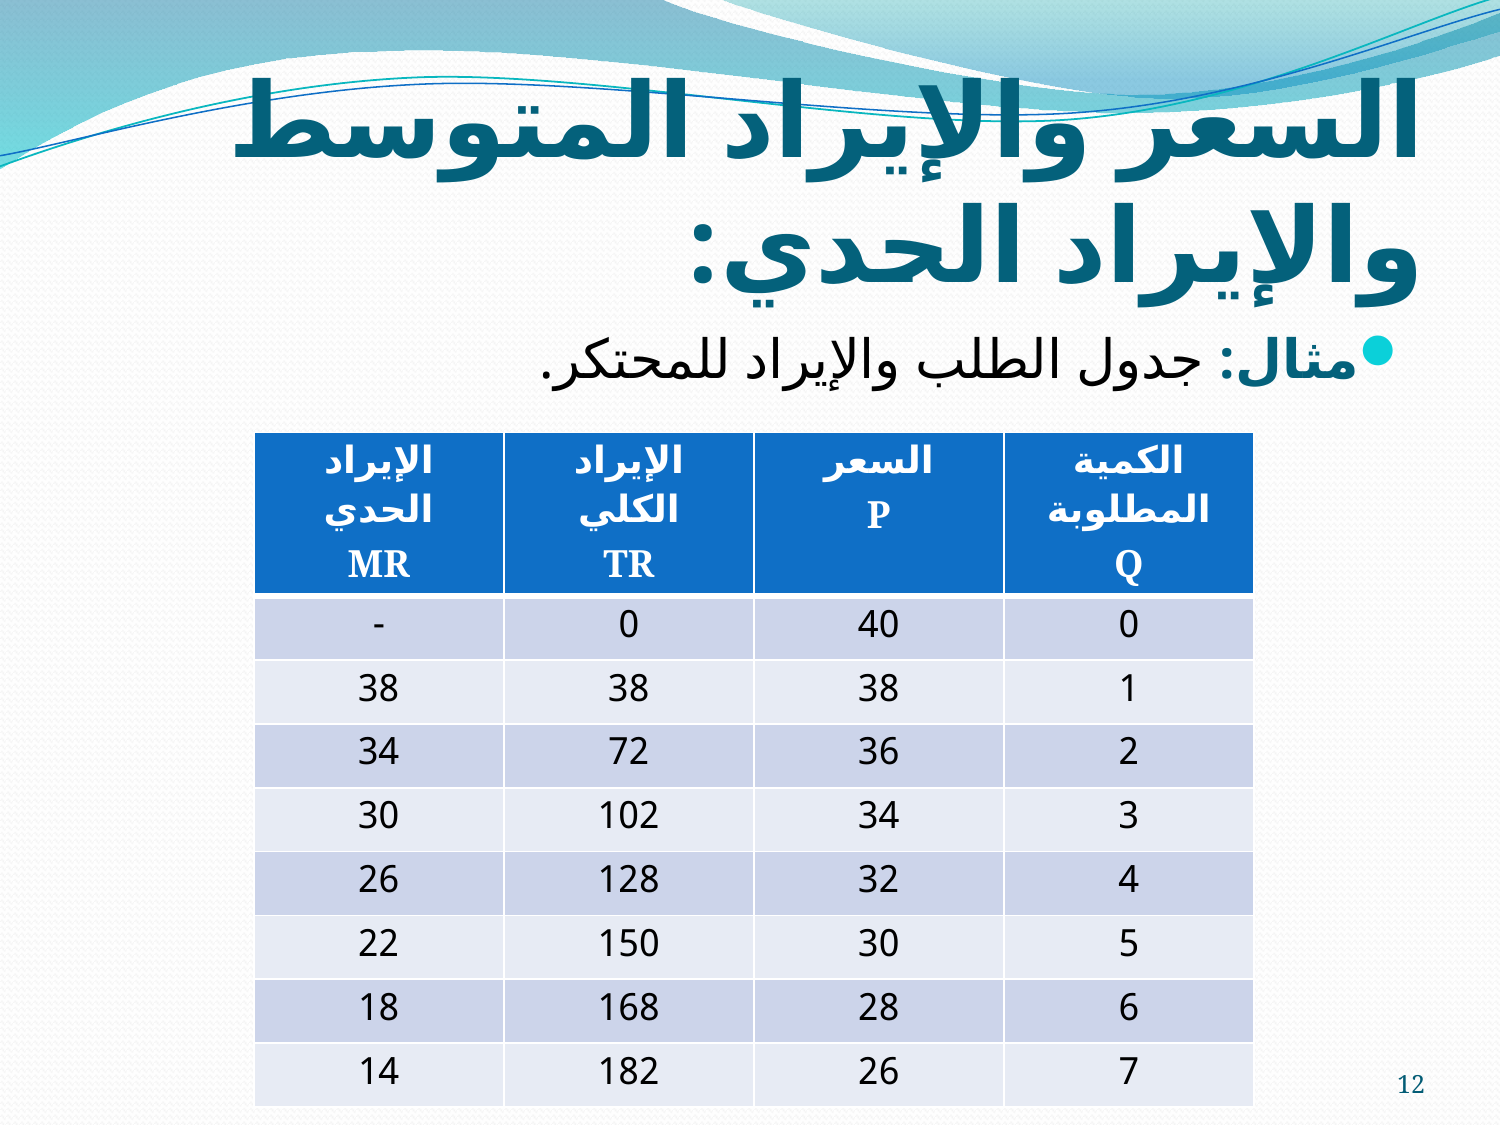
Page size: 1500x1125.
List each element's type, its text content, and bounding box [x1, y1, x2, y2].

table_cell 14 [255, 1044, 503, 1106]
table_cell 182 [505, 1044, 753, 1106]
table_cell 1 [1005, 661, 1253, 723]
table_cell 22 [255, 916, 503, 978]
table_cell 3 [1005, 789, 1253, 851]
table_cell 34 [755, 789, 1003, 851]
table_cell 26 [255, 852, 503, 915]
table_cell 168 [505, 980, 753, 1042]
table_cell 150 [505, 916, 753, 978]
table_cell 30 [255, 789, 503, 851]
table_cell 0 [1005, 599, 1253, 659]
table_cell 5 [1005, 916, 1253, 978]
title السعر والإيراد المتوسط والإيراد الحدي: [75, 115, 1425, 303]
table_cell 18 [255, 980, 503, 1042]
table_cell 40 [755, 599, 1003, 659]
table_cell 32 [755, 852, 1003, 915]
list مثال: جدول الطلب والإيراد للمحتكر. [75, 317, 1425, 1038]
table_cell 38 [755, 661, 1003, 723]
table_cell 2 [1005, 725, 1253, 787]
table_header السعر P [755, 433, 1003, 593]
table_cell 102 [505, 789, 753, 851]
table_cell 38 [255, 661, 503, 723]
table_cell 28 [755, 980, 1003, 1042]
table_cell 26 [755, 1044, 1003, 1106]
table_cell 6 [1005, 980, 1253, 1042]
table_header الإيراد الكلي TR [505, 433, 753, 593]
table_header الكمية المطلوبة Q [1005, 433, 1253, 593]
table_cell 34 [255, 725, 503, 787]
table_cell - [255, 599, 503, 659]
table_cell 7 [1005, 1044, 1253, 1106]
table_cell 36 [755, 725, 1003, 787]
table_cell 38 [505, 661, 753, 723]
table_cell 30 [755, 916, 1003, 978]
table_cell 128 [505, 852, 753, 915]
table_cell 0 [505, 599, 753, 659]
table_cell 72 [505, 725, 753, 787]
slide_number 12 [1299, 1042, 1425, 1103]
table_cell 4 [1005, 852, 1253, 915]
table_header الإيراد الحدي MR [255, 433, 503, 593]
